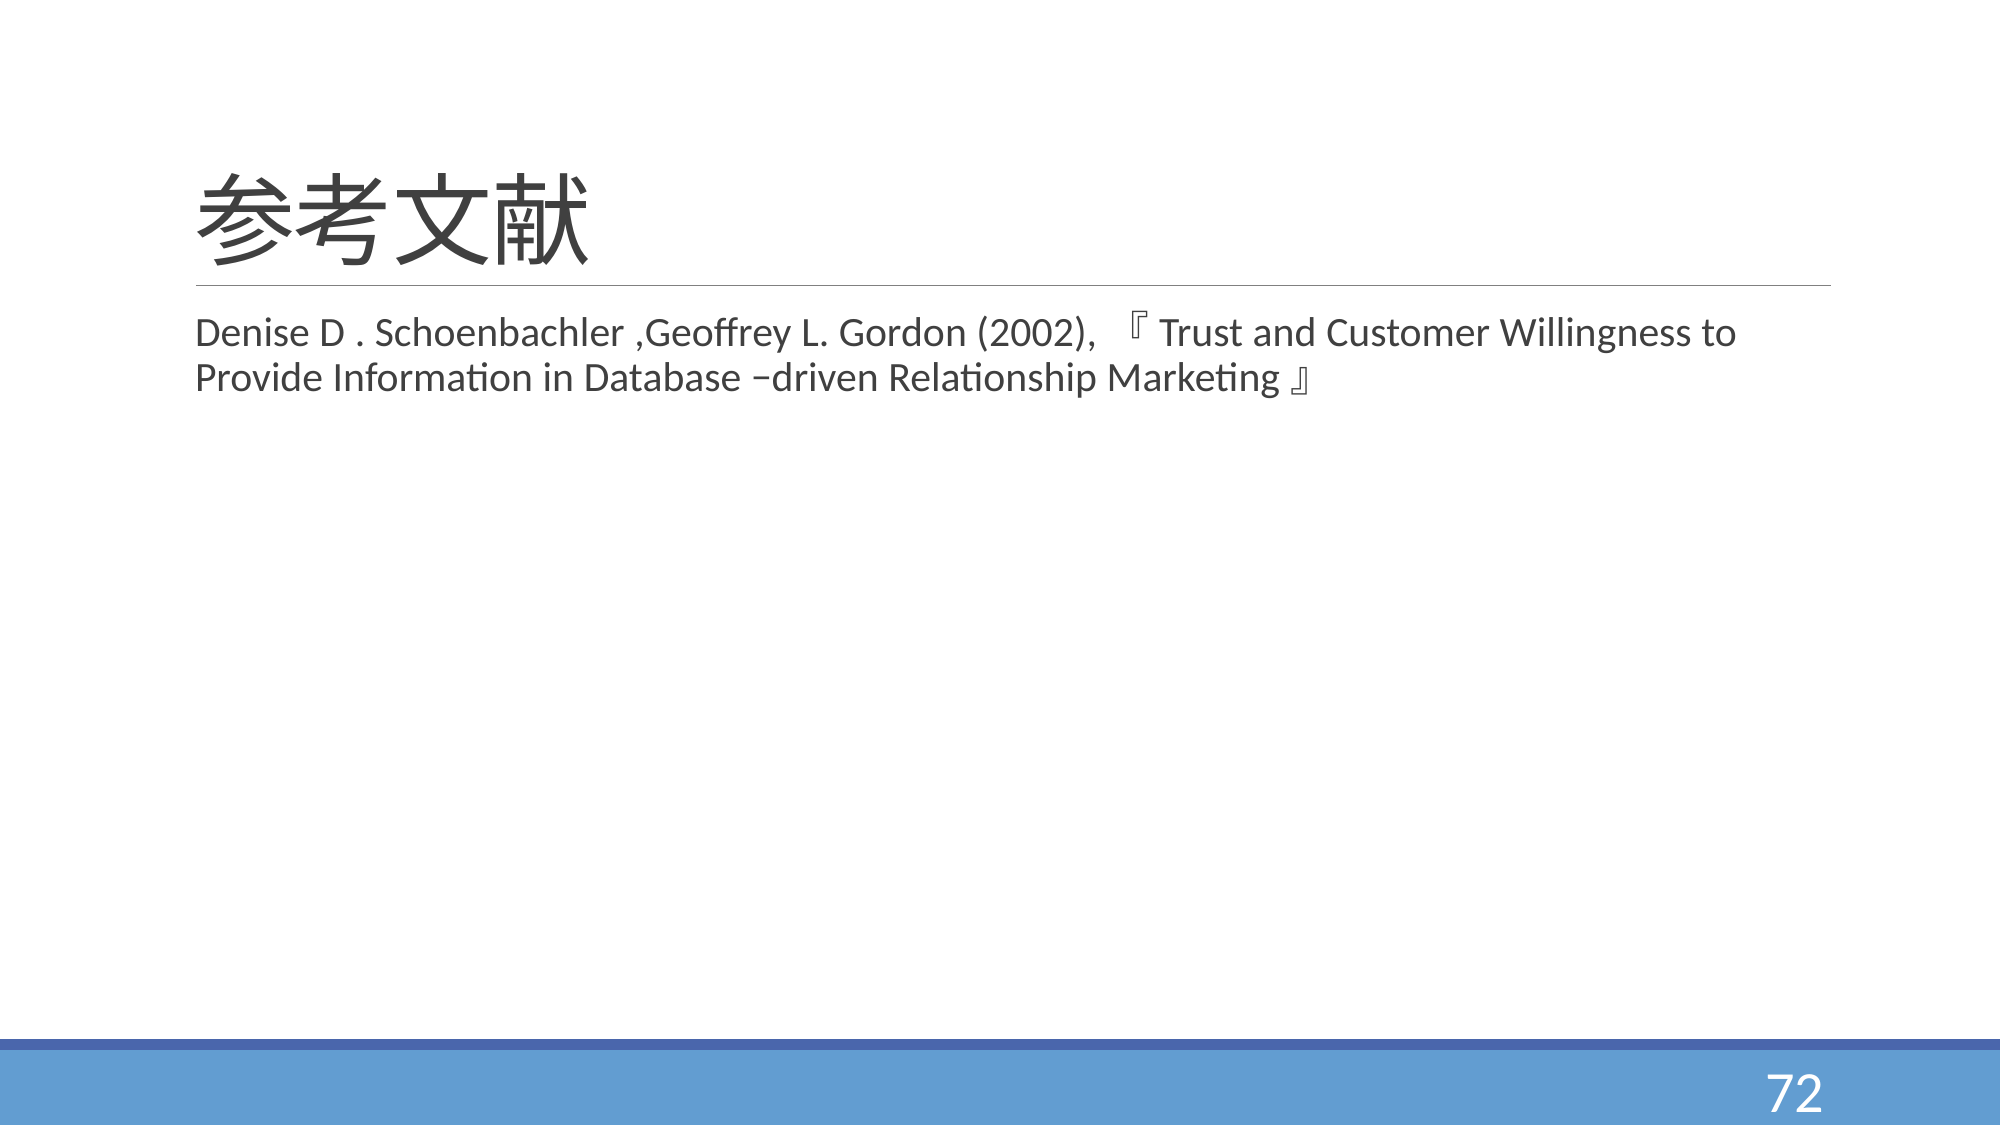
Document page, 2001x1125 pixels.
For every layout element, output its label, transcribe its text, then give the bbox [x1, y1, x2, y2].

title 参考文献 [180, 47, 1830, 285]
list Denise D . Schoenbachler ,Geoffrey L. Gordon (2002),『Trust and Customer Willingness to Provide Information in Database −driven Relationship Marketing』 [180, 302, 1830, 963]
slide_number 72 [1624, 1059, 1840, 1120]
